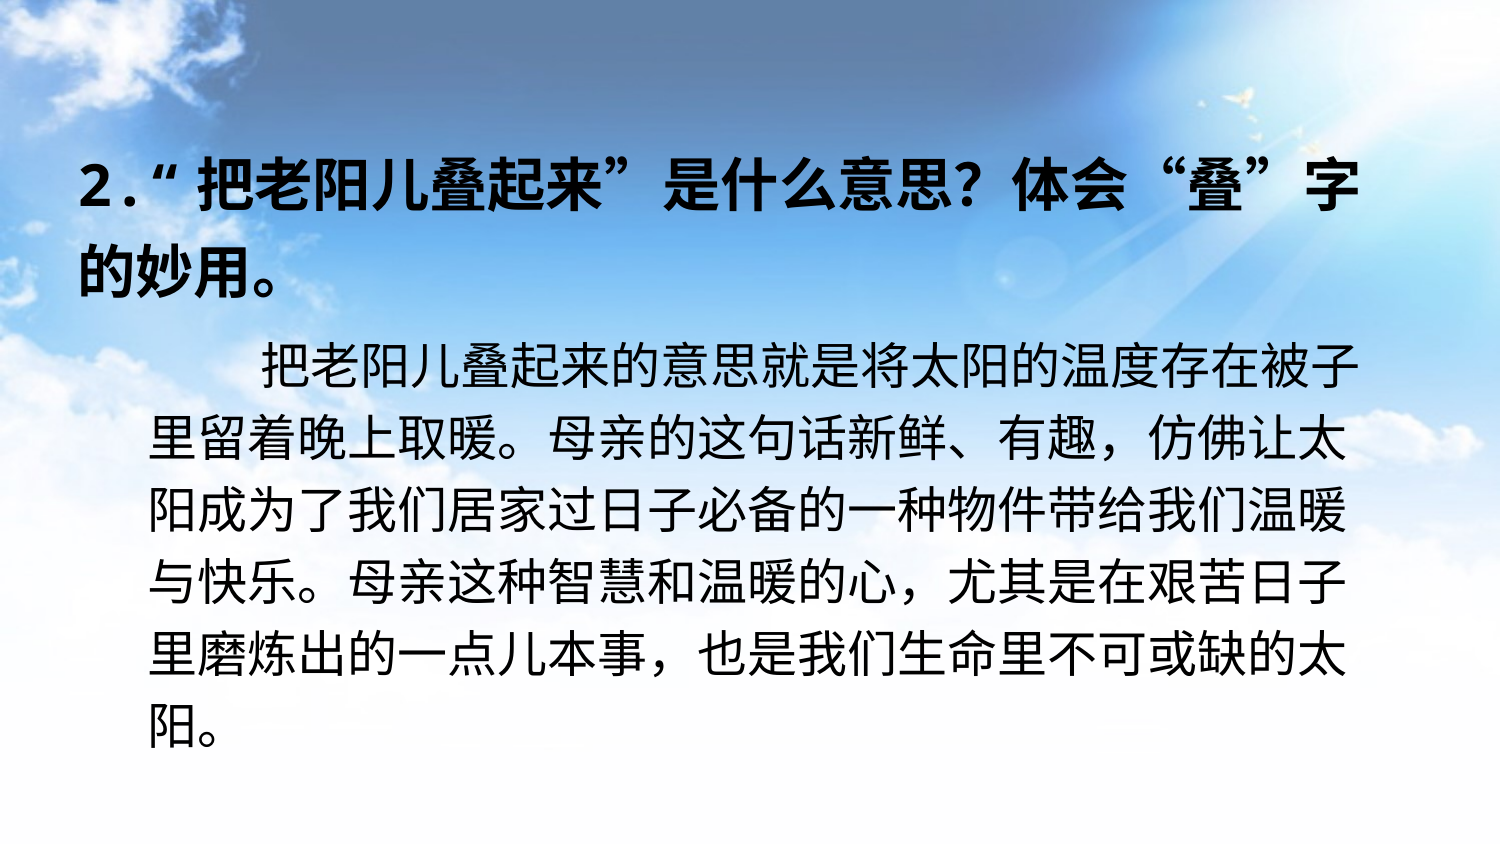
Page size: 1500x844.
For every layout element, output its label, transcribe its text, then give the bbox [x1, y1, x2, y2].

text_box 把老阳儿叠起来的意思就是将太阳的温度存在被子里留着晚上取暖。母亲的这句话新鲜、有趣，仿佛让太阳成为了我们居家过日子必备的一种物件带给我们温暖与快乐。母亲这种智慧和温暖的心，尤其是在艰苦日子里磨炼出的一点儿本事，也是我们生命里不可或缺的太阳。 [132, 314, 1411, 822]
text_box 2.“把老阳儿叠起来”是什么意思？体会“叠”字的妙用。 [62, 123, 1402, 313]
picture [0, 0, 1500, 844]
